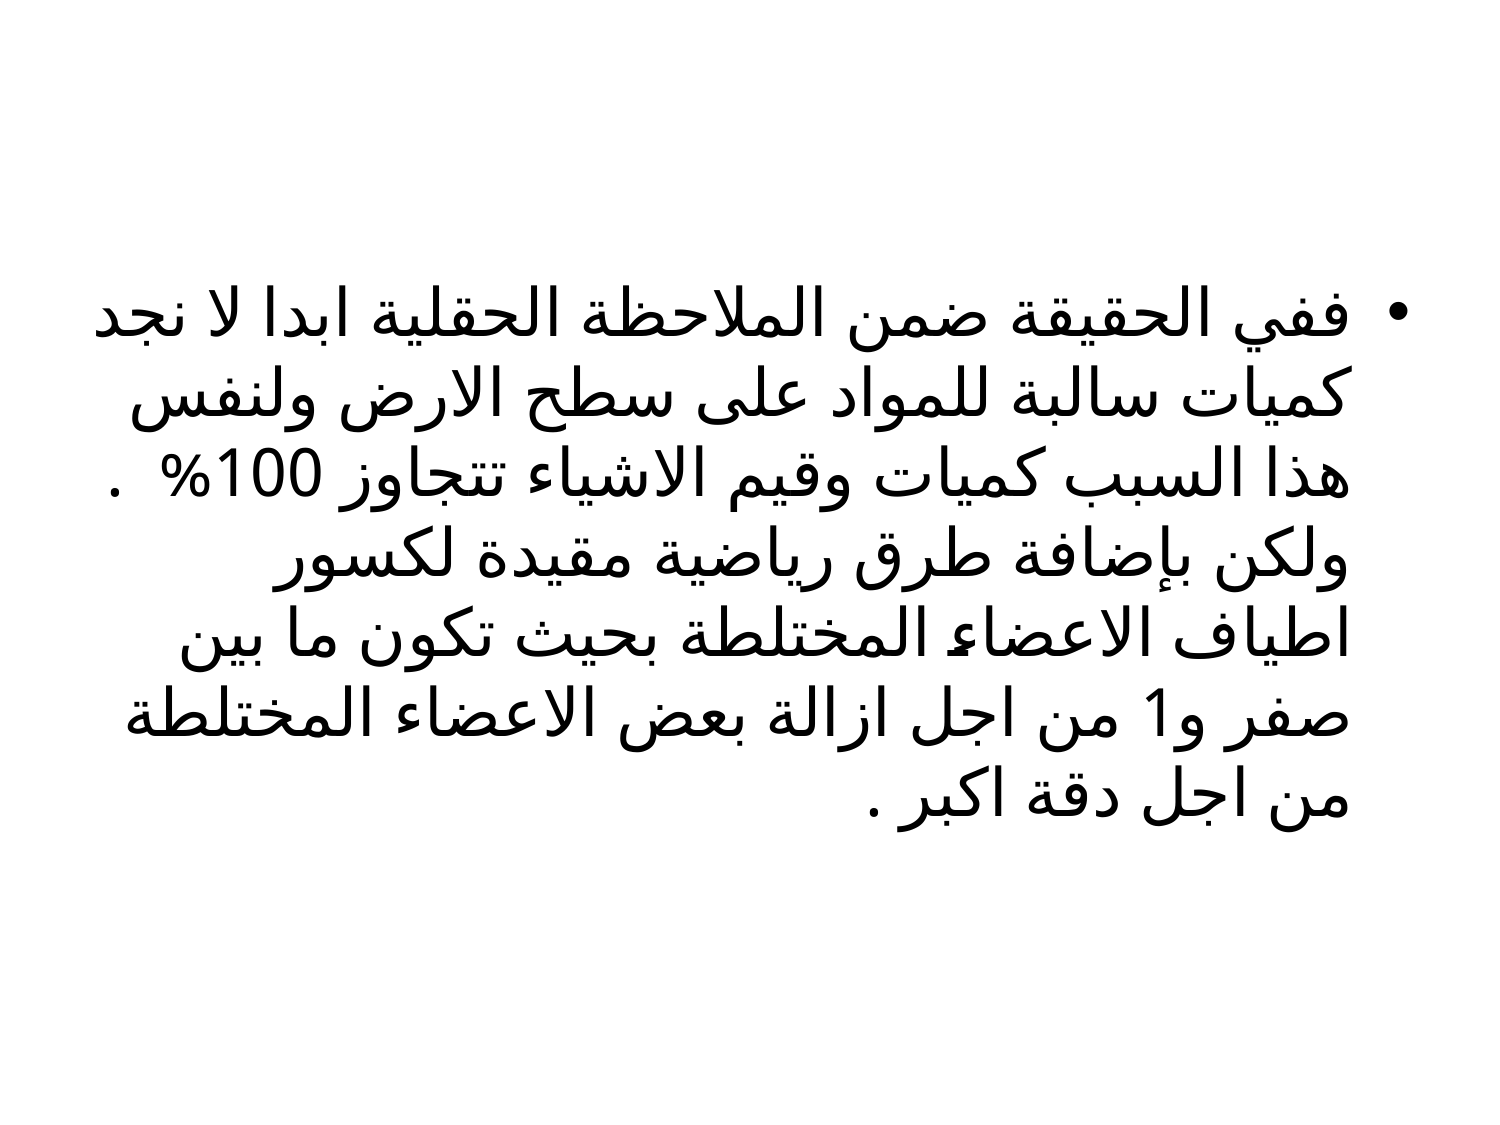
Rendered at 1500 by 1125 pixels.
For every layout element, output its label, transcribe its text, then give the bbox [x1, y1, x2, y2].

list ففي الحقيقة ضمن الملاحظة الحقلية ابدا لا نجد كميات سالبة للمواد على سطح الارض ولنفس هذا السبب كميات وقيم الاشياء تتجاوز 100% . ولكن بإضافة طرق رياضية مقيدة لكسور اطياف الاعضاء المختلطة بحيث تكون ما بين صفر و1 من اجل ازالة بعض الاعضاء المختلطة من اجل دقة اكبر . [75, 262, 1425, 1005]
